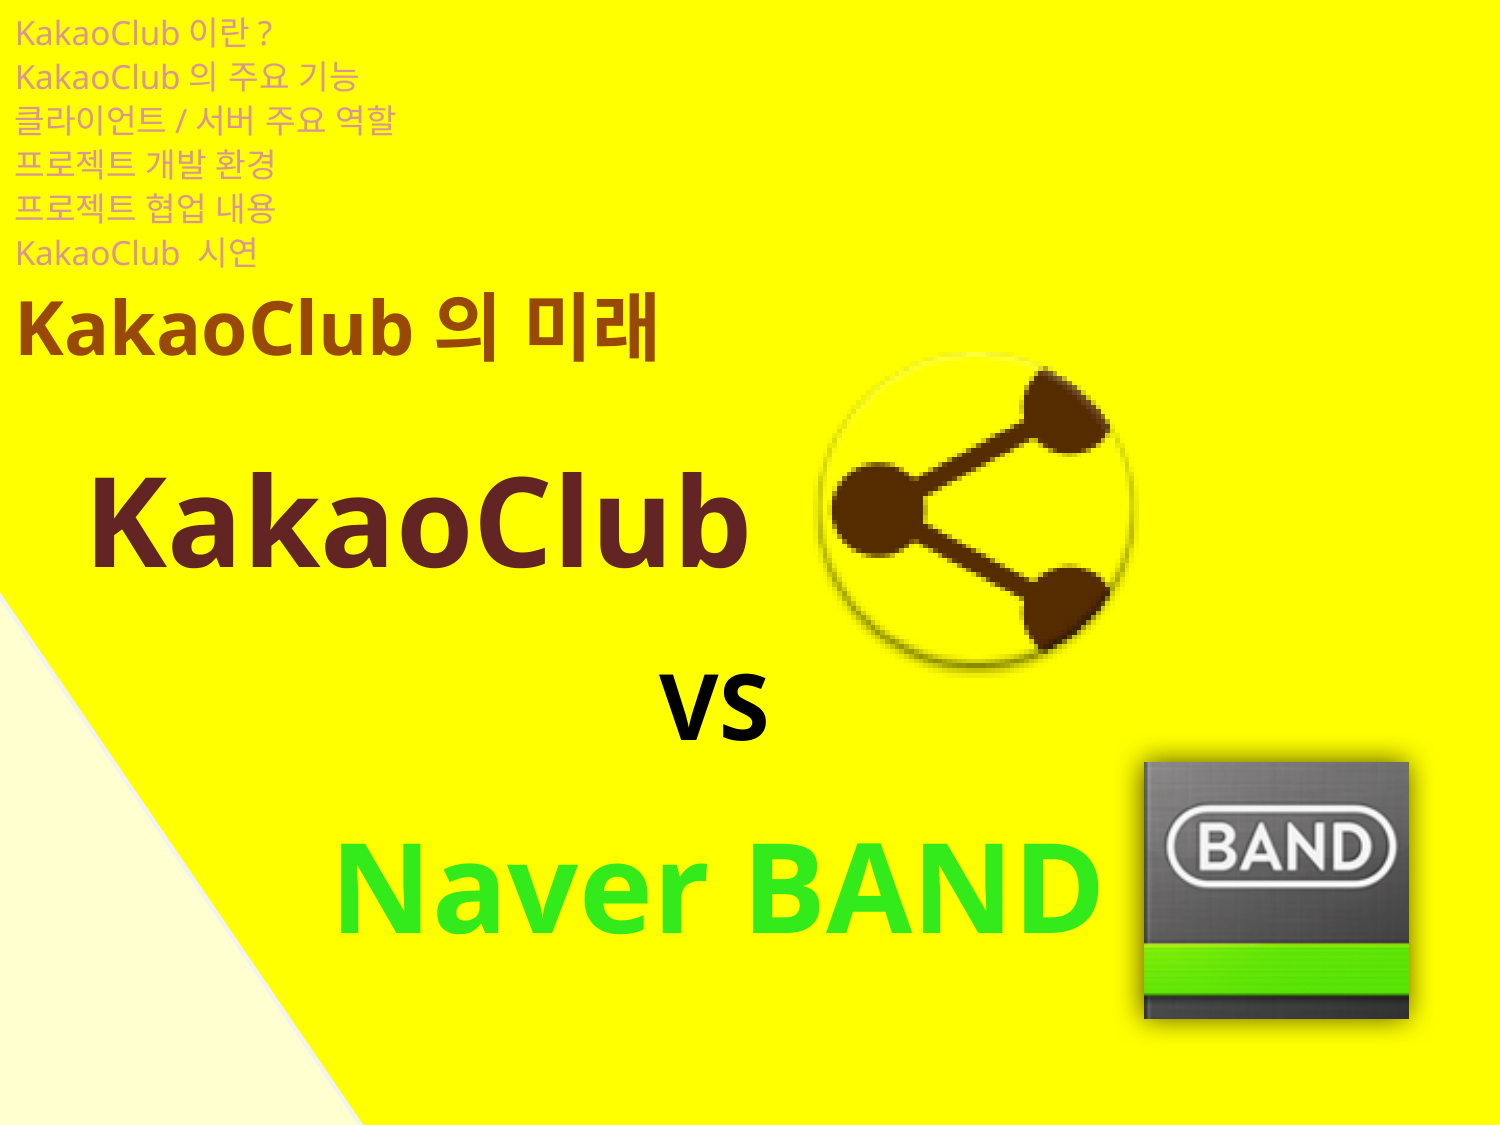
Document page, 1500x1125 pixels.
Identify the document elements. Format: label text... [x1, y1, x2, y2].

text_box KakaoClub이란? KakaoClub의 주요 기능 클라이언트/서버 주요 역할 프로젝트 개발 환경 프로젝트 협업 내용 KakaoClub 시연 KakaoClub의 미래 [0, 1, 715, 379]
picture [1143, 762, 1409, 1020]
text_box [0, 639, 364, 1125]
picture [804, 337, 1150, 683]
text_box KakaoClub [0, 397, 799, 639]
text_box VS [644, 641, 785, 767]
text_box Naver BAND [81, 762, 1142, 1004]
